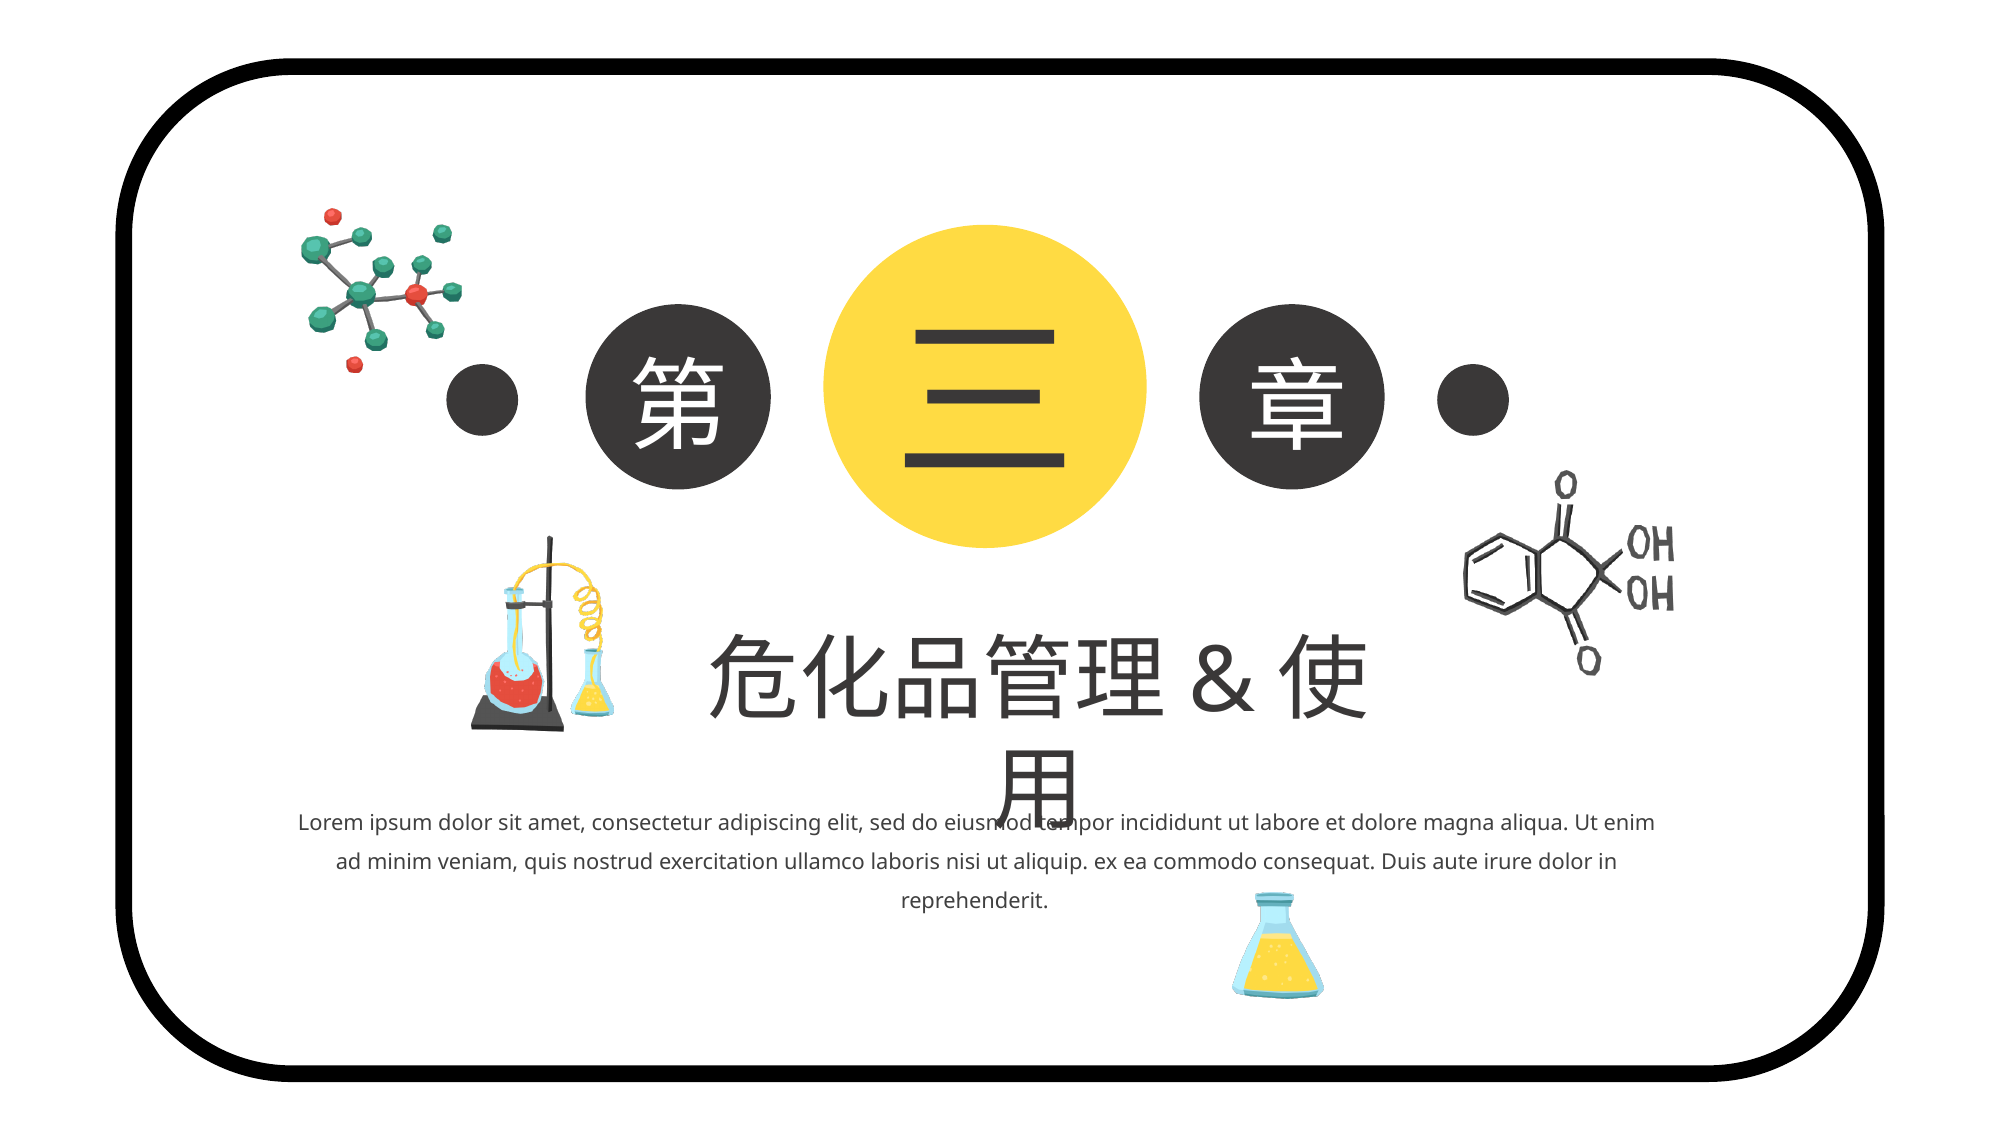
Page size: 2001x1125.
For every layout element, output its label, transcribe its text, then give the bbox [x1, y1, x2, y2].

picture [1463, 469, 1674, 676]
picture [1232, 892, 1324, 999]
text_box 危化品管理&使用 [660, 611, 1417, 847]
picture [301, 208, 462, 373]
text_box [122, 65, 1878, 1075]
picture [471, 535, 614, 732]
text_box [446, 224, 1509, 549]
text_box Lorem ipsum dolor sit amet, consectetur adipiscing elit, sed do eiusmod tempor incididunt ut labore et dolore magna aliqua. Ut enim ad minim veniam, quis nostrud exercitation ullamco laboris nisi ut aliquip. ex ea commodo consequat. Duis aute irure dolor in reprehenderit. [281, 787, 1674, 921]
